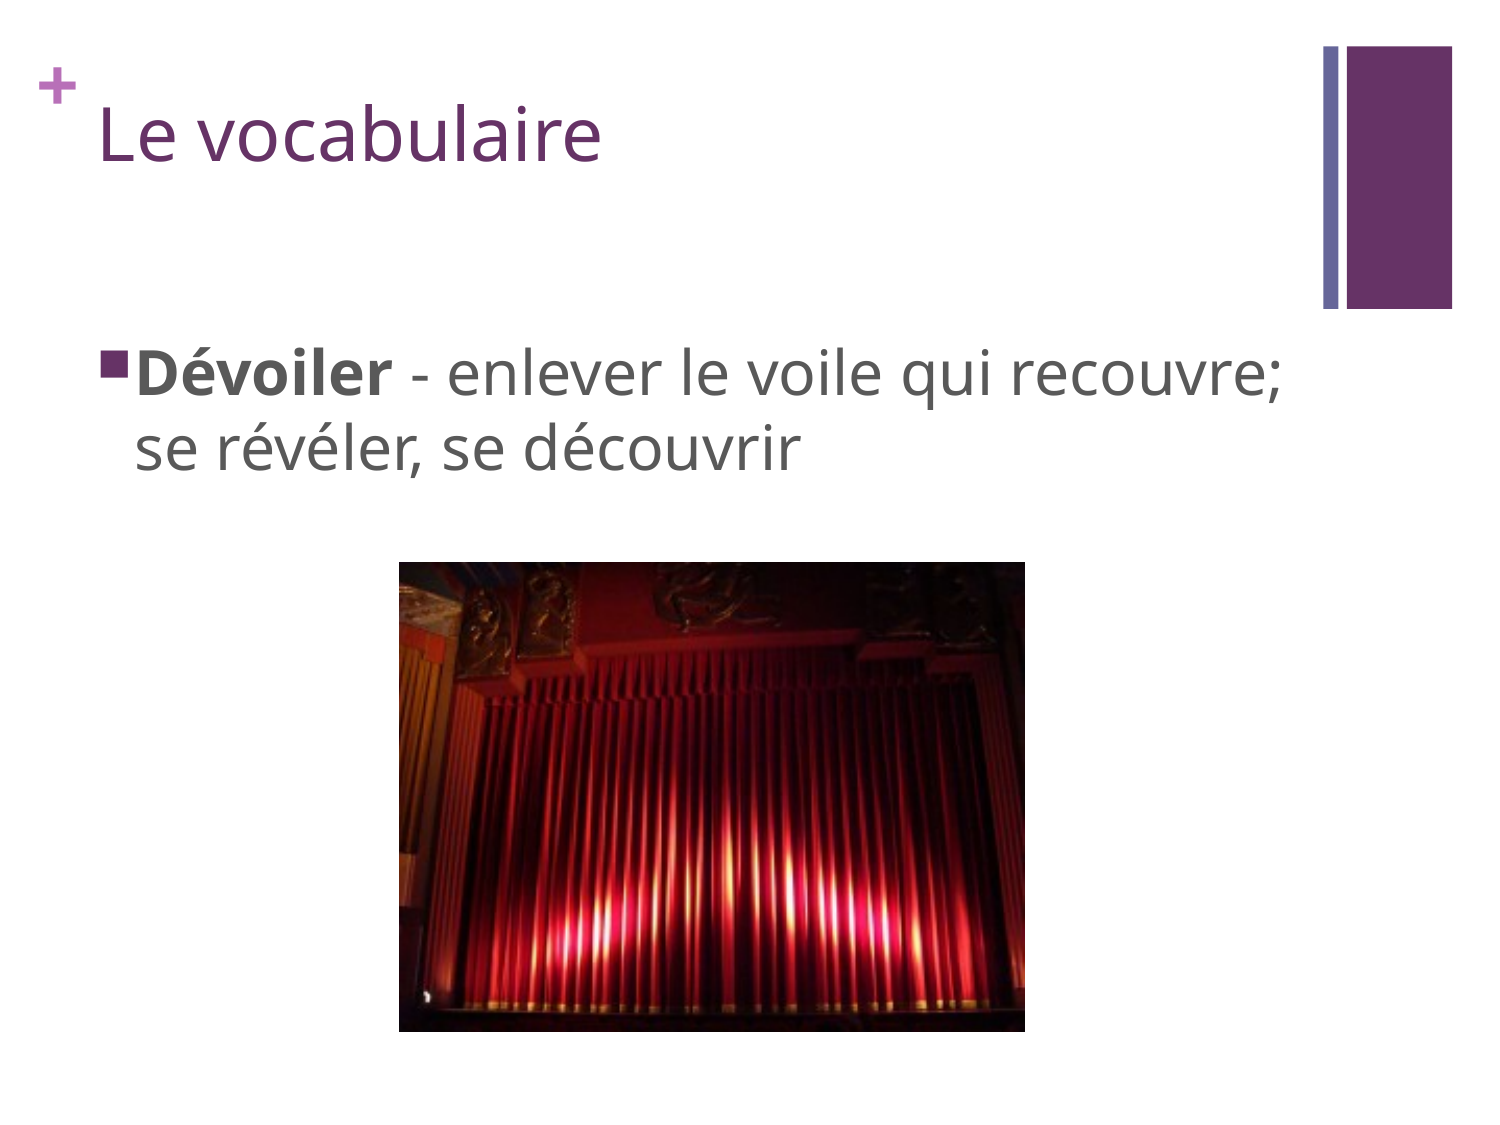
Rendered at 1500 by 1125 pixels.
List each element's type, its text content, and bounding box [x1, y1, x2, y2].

title Le vocabulaire [81, 79, 1322, 263]
picture [399, 561, 1026, 1032]
list Dévoiler - enlever le voile qui recouvre; se révéler, se découvrir [81, 324, 1322, 1005]
